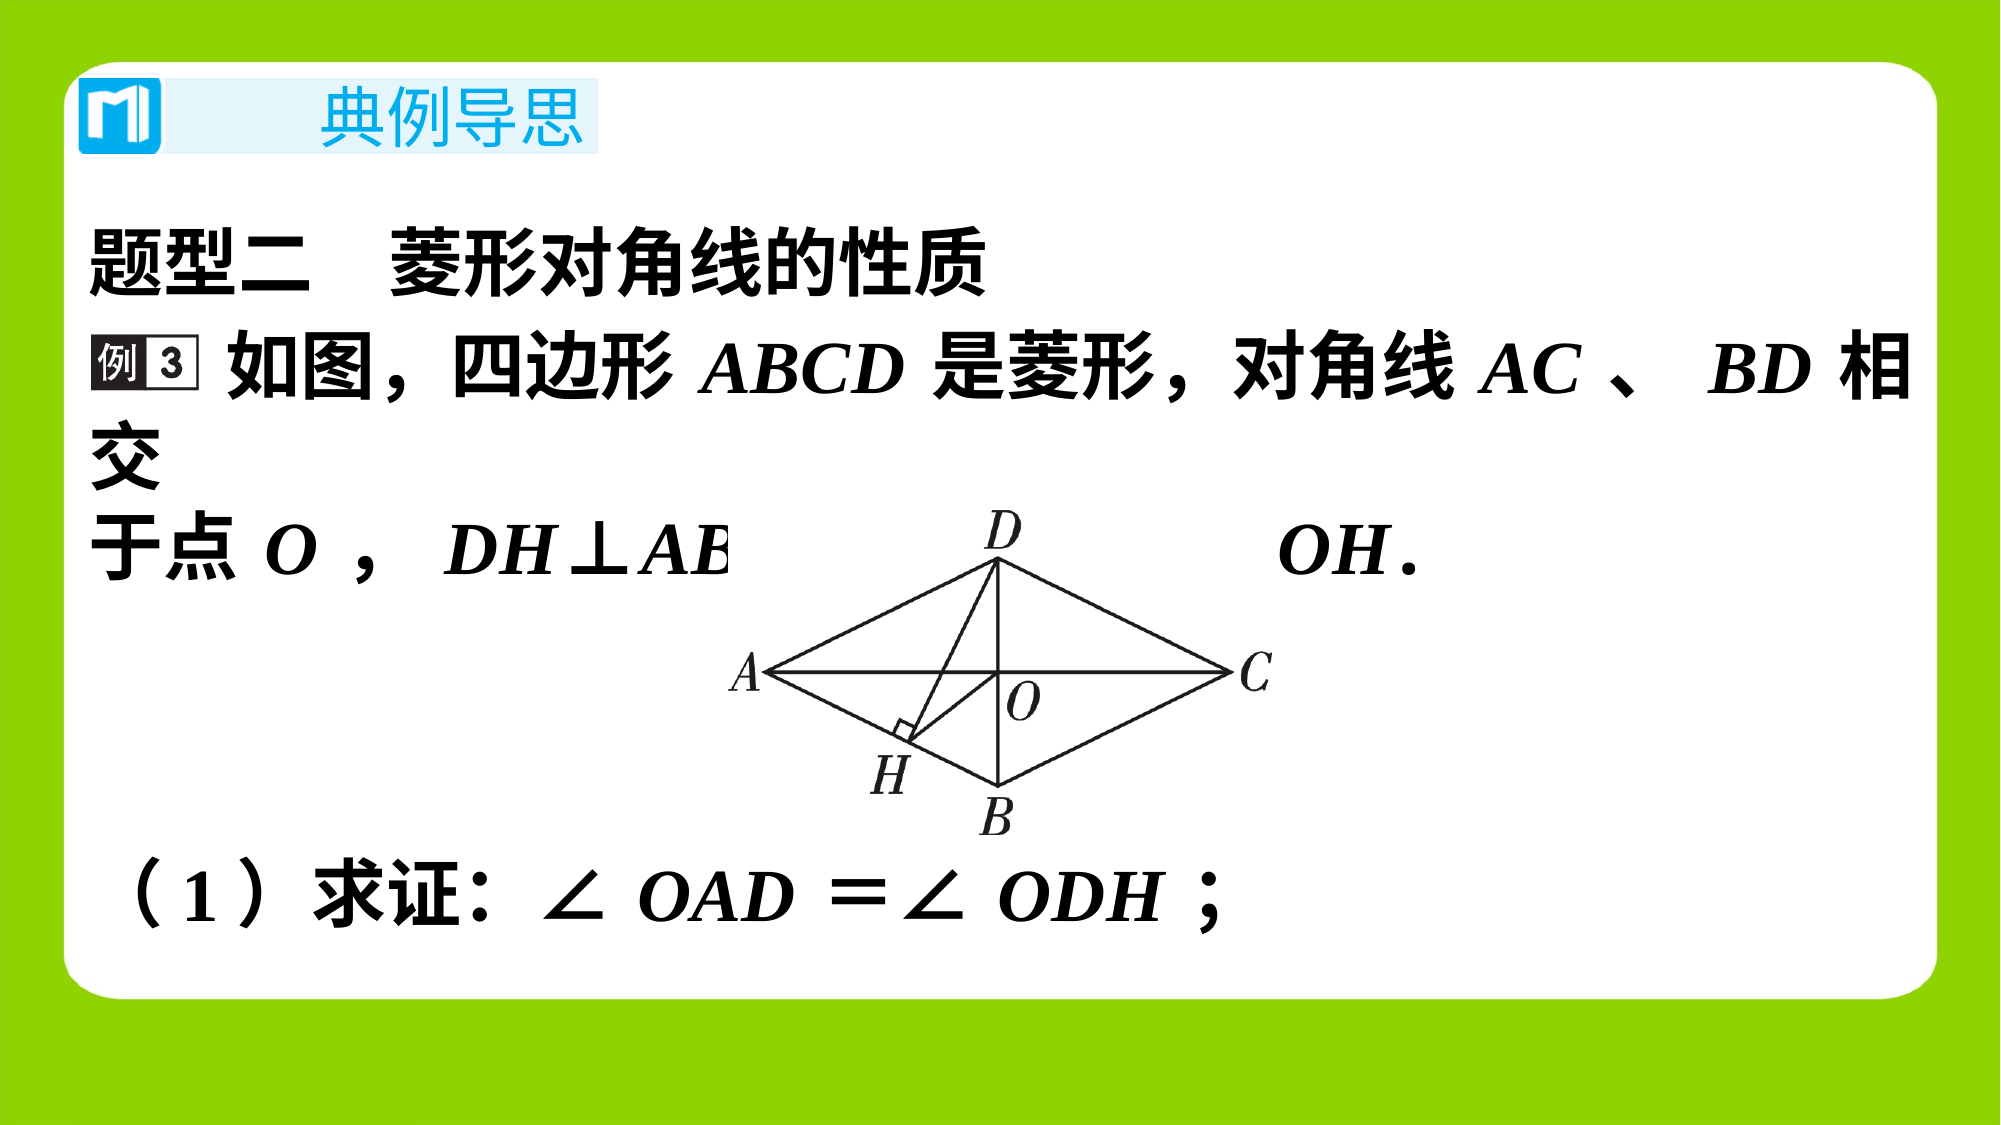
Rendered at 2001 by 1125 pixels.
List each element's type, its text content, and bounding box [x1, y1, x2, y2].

picture [0, 0, 2001, 1125]
text_box 如图，四边形ABCD是菱形，对角线AC、BD相交 于点O，DH⊥AB于点H，连结OH. [88, 314, 1974, 502]
text_box （1）求证：∠OAD＝∠ODH； [88, 845, 1171, 937]
text_box 题型二 菱形对角线的性质 [88, 215, 1020, 307]
